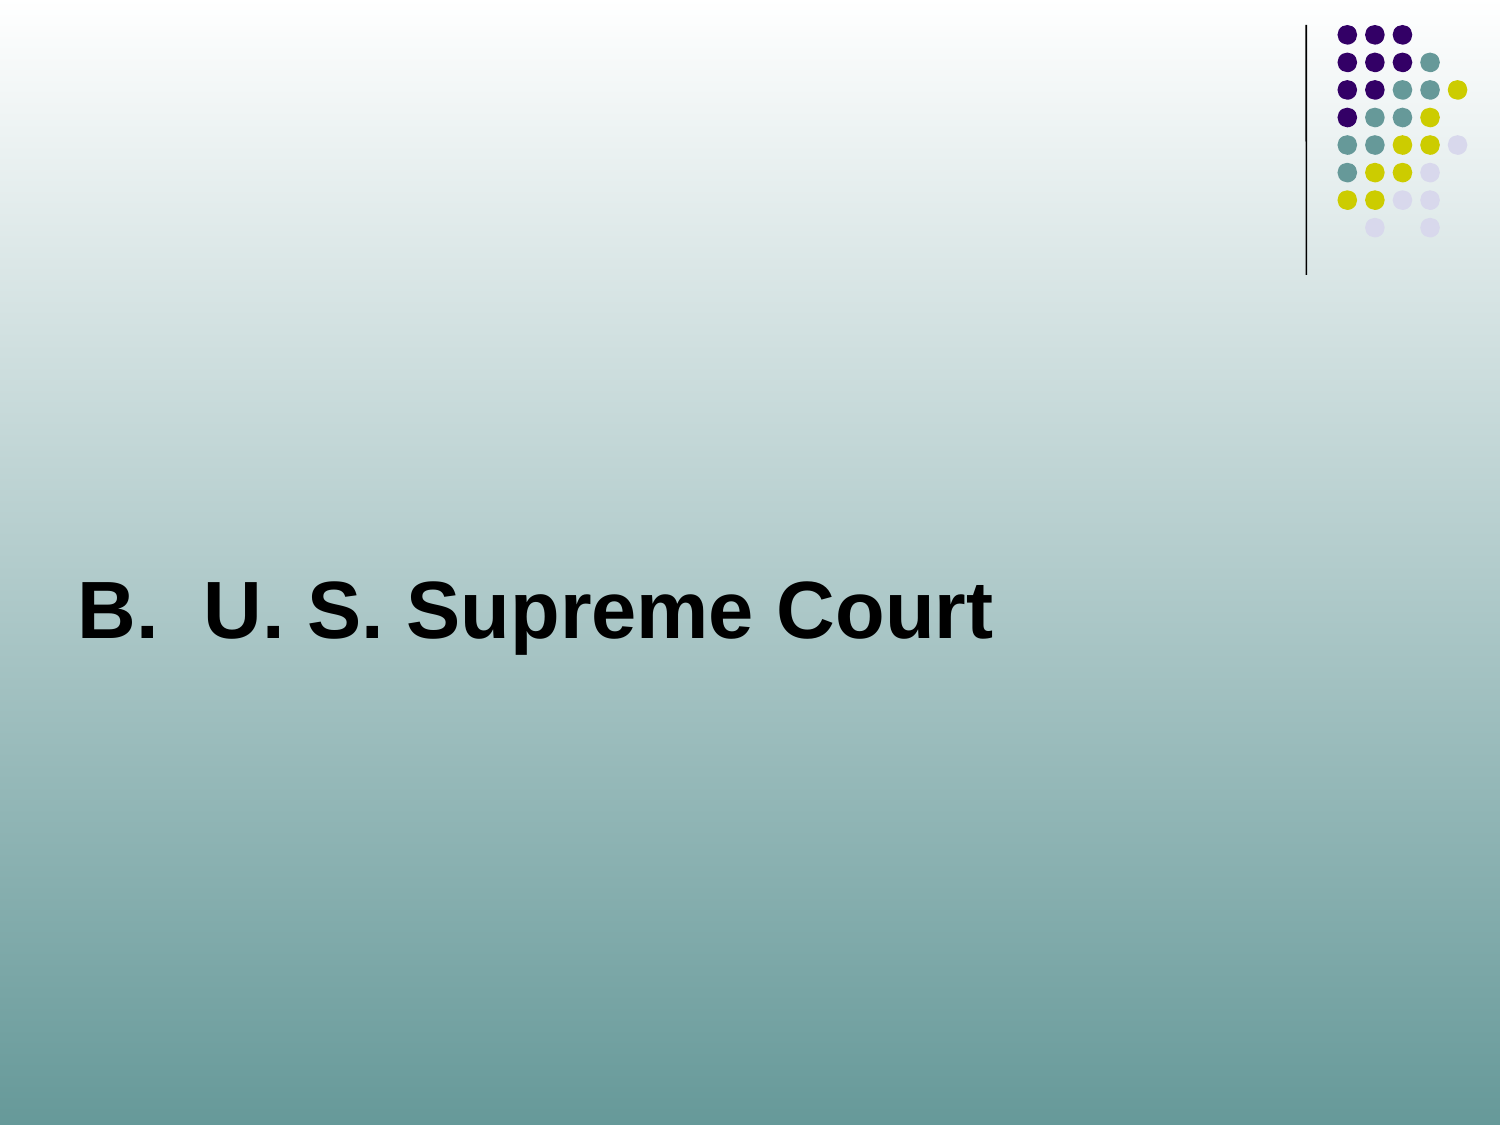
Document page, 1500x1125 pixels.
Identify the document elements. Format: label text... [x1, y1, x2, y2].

title B. U. S. Supreme Court [62, 450, 1300, 663]
